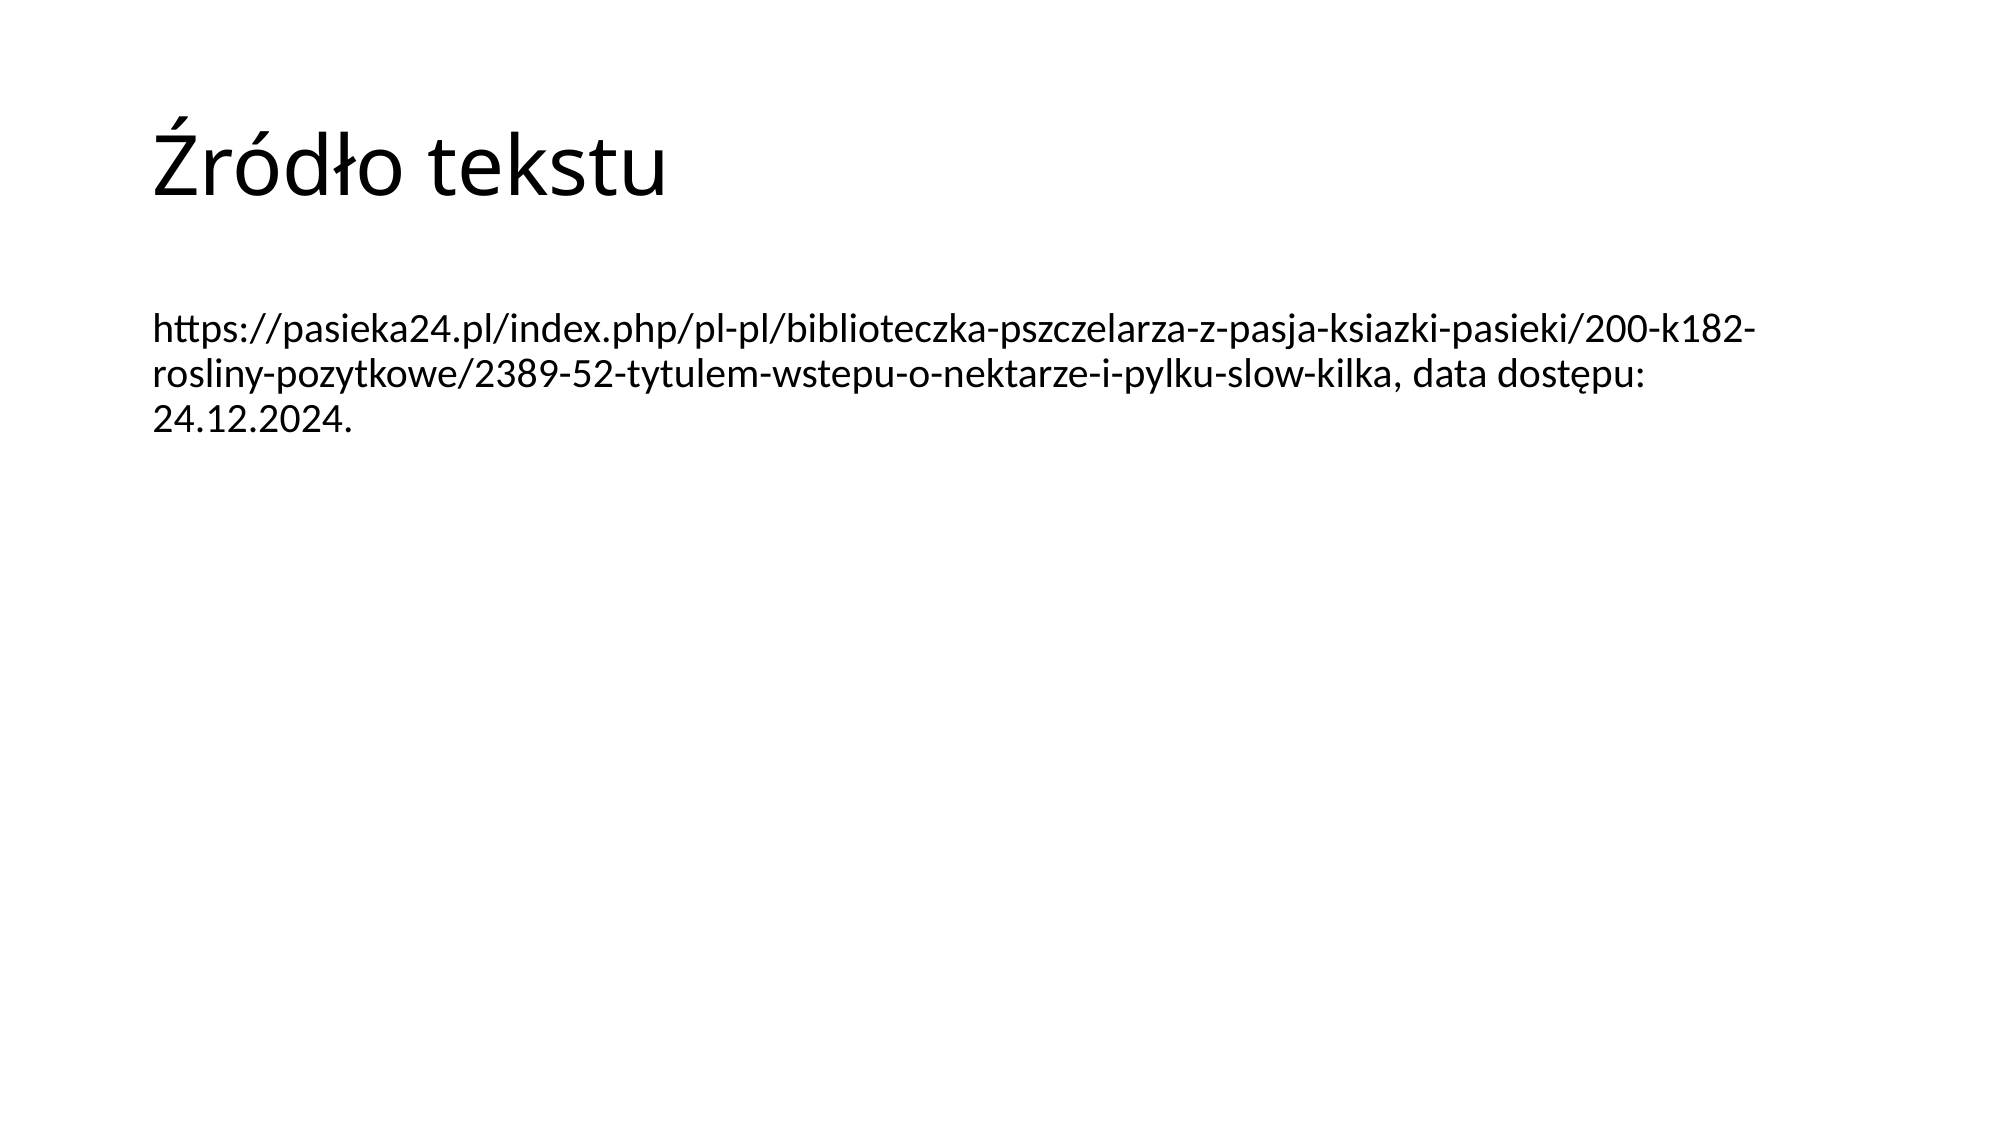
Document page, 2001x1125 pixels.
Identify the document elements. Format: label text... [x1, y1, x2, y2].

title Źródło tekstu [137, 59, 1863, 278]
list https://pasieka24.pl/index.php/pl-pl/biblioteczka-pszczelarza-z-pasja-ksiazki-pasieki/200-k182-rosliny-pozytkowe/2389-52-tytulem-wstepu-o-nektarze-i-pylku-slow-kilka, data dostępu: 24.12.2024. [137, 299, 1863, 1014]
